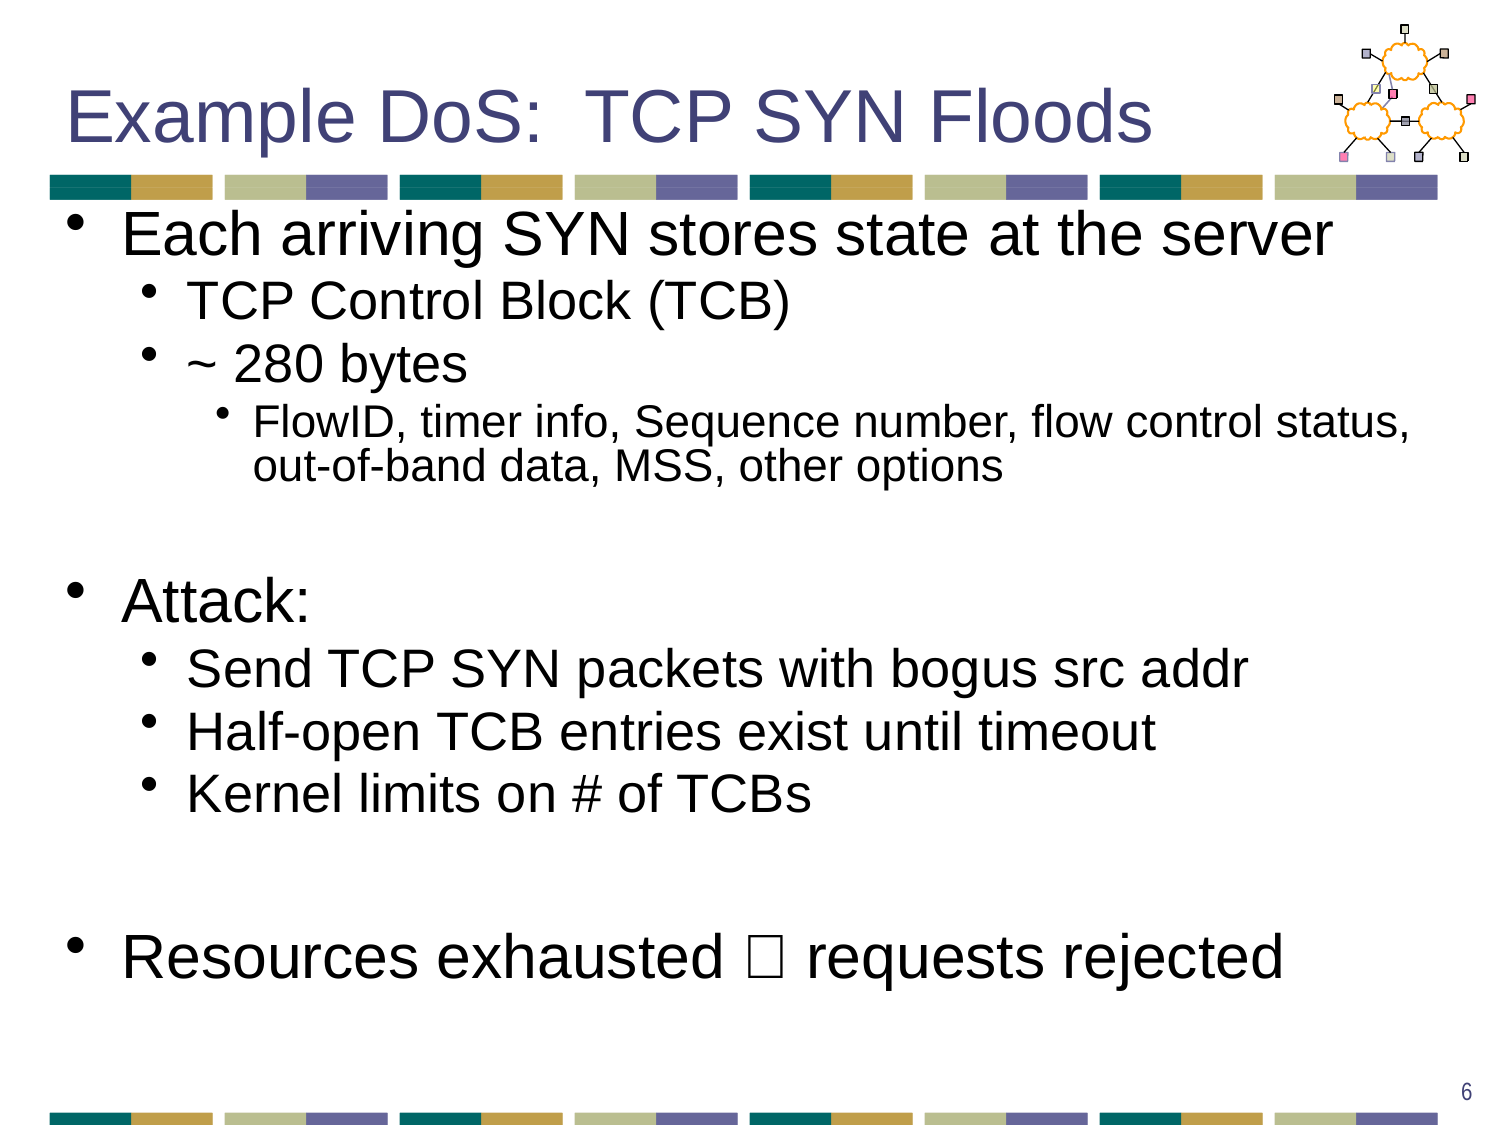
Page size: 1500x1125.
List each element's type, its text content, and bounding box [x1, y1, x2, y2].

list Each arriving SYN stores state at the server TCP Control Block (TCB) ~ 280 bytes FlowID, timer info, Sequence number, flow control status, out-of-band data, MSS, other options Attack: Send TCP SYN packets with bogus src addr Half-open TCB entries exist until timeout Kernel limits on # of TCBs Resources exhausted  requests rejected [50, 200, 1438, 1000]
slide_number 6 [1174, 1037, 1488, 1113]
title Example DoS: TCP SYN Floods [50, 62, 1388, 163]
